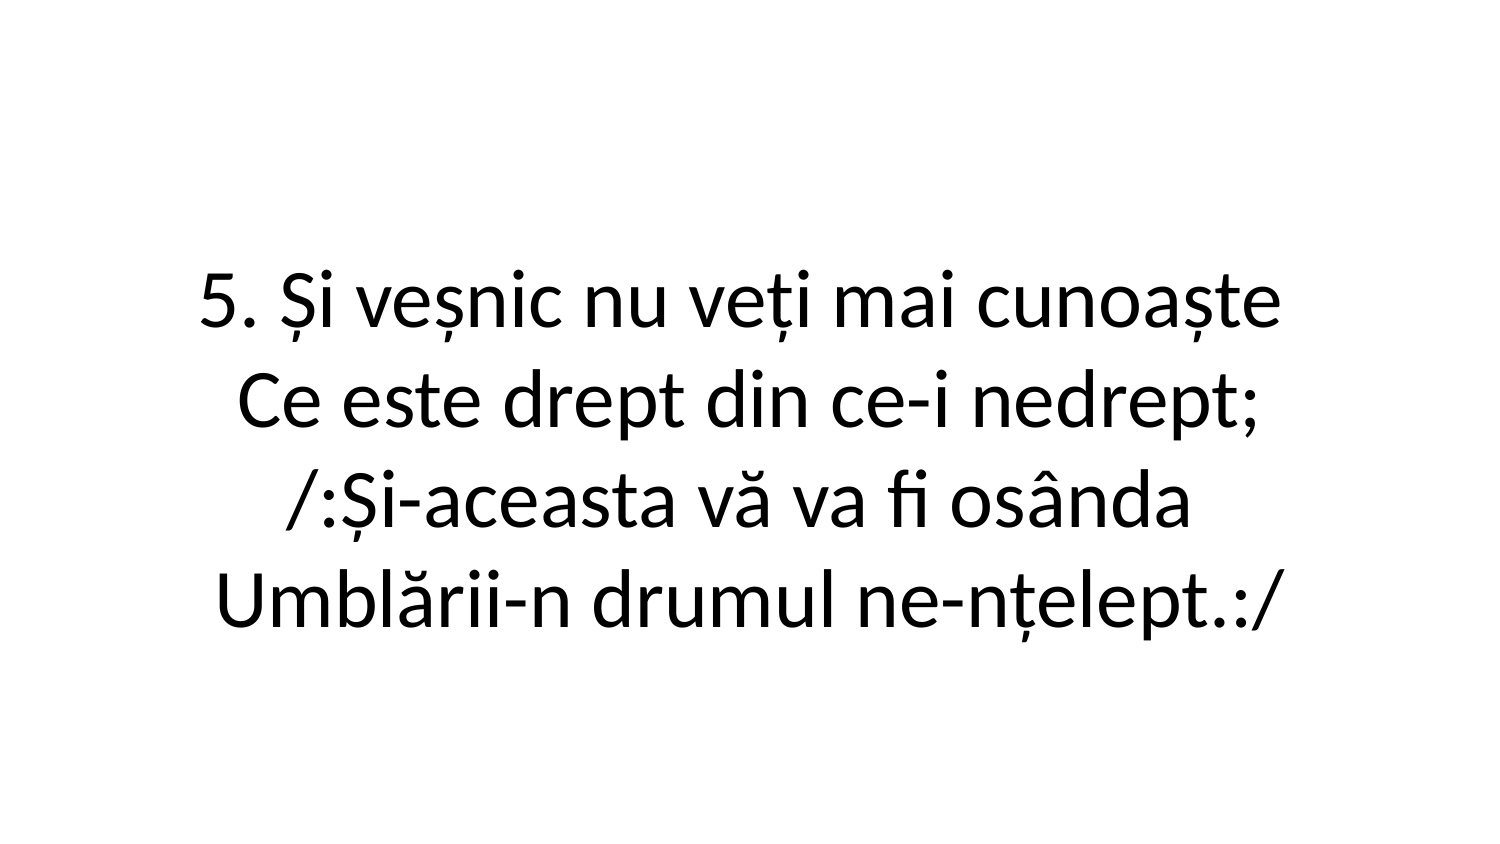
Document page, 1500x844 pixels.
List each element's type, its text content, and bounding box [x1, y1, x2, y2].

text_box 5. Și veșnic nu veți mai cunoaște Ce este drept din ce-i nedrept; /:Și-aceasta vă va fi osânda Umblării-n drumul ne-nțelept.:/ [182, 192, 1318, 652]
